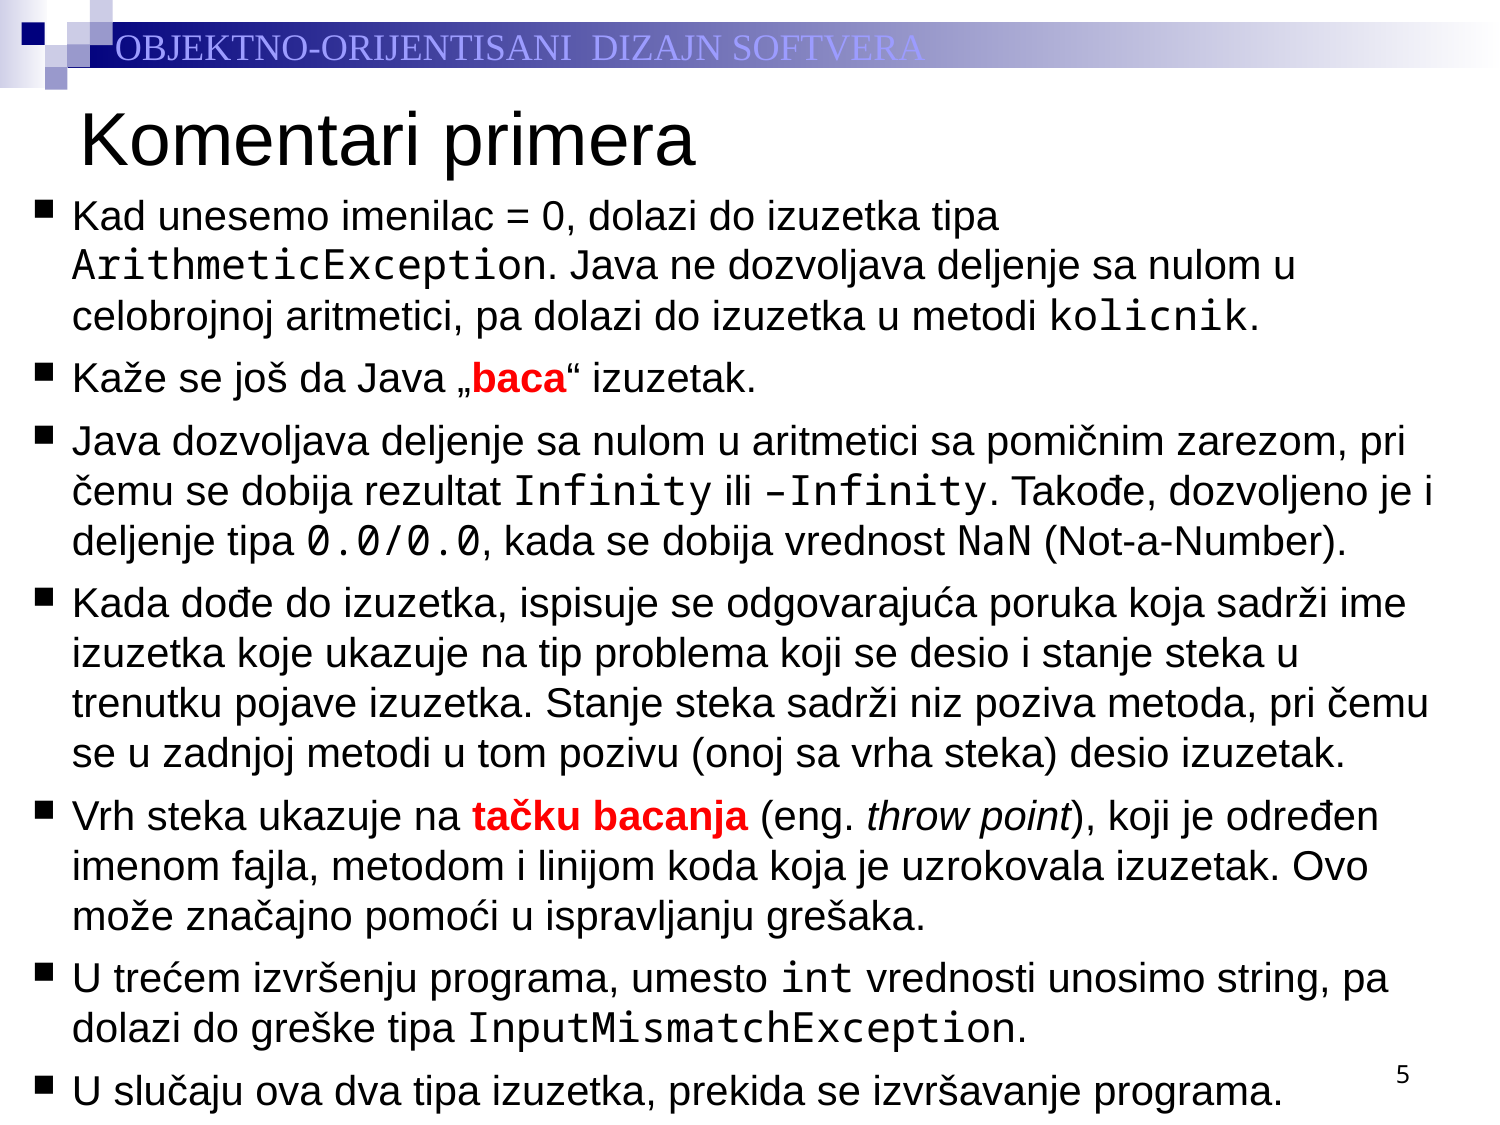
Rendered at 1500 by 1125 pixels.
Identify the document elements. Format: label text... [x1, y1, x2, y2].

slide_number 5 [1074, 1024, 1426, 1101]
text_box Kad unesemo imenilac = 0, dolazi do izuzetka tipa ArithmeticException. Java ne dozvoljava deljenje sa nulom u celobrojnoj aritmetici, pa dolazi do izuzetka u metodi kolicnik. Kaže se još da Java „baca“ izuzetak. Java dozvoljava deljenje sa nulom u aritmetici sa pomičnim zarezom, pri čemu se dobija rezultat Infinity ili –Infinity. Takođe, dozvoljeno je i deljenje tipa 0.0/0.0, kada se dobija vrednost NaN (Not-a-Number). Kada dođe do izuzetka, ispisuje se odgovarajuća poruka koja sadrži ime izuzetka koje ukazuje na tip problema koji se desio i stanje steka u trenutku pojave izuzetka. Stanje steka sadrži niz poziva metoda, pri čemu se u zadnjoj metodi u tom pozivu (onoj sa vrha steka) desio izuzetak. Vrh steka ukazuje na tačku bacanja (eng. throw point), koji je određen imenom fajla, metodom i linijom koda koja je uzrokovala izuzetak. Ovo može značajno pomoći u ispravljanju grešaka. U trećem izvršenju programa, umesto int vrednosti unosimo string, pa dolazi do greške tipa InputMismatchException. U slučaju ova dva tipa izuzetka, prekida se izvršavanje programa. [17, 181, 1477, 1125]
title Komentari primera [64, 86, 1329, 181]
